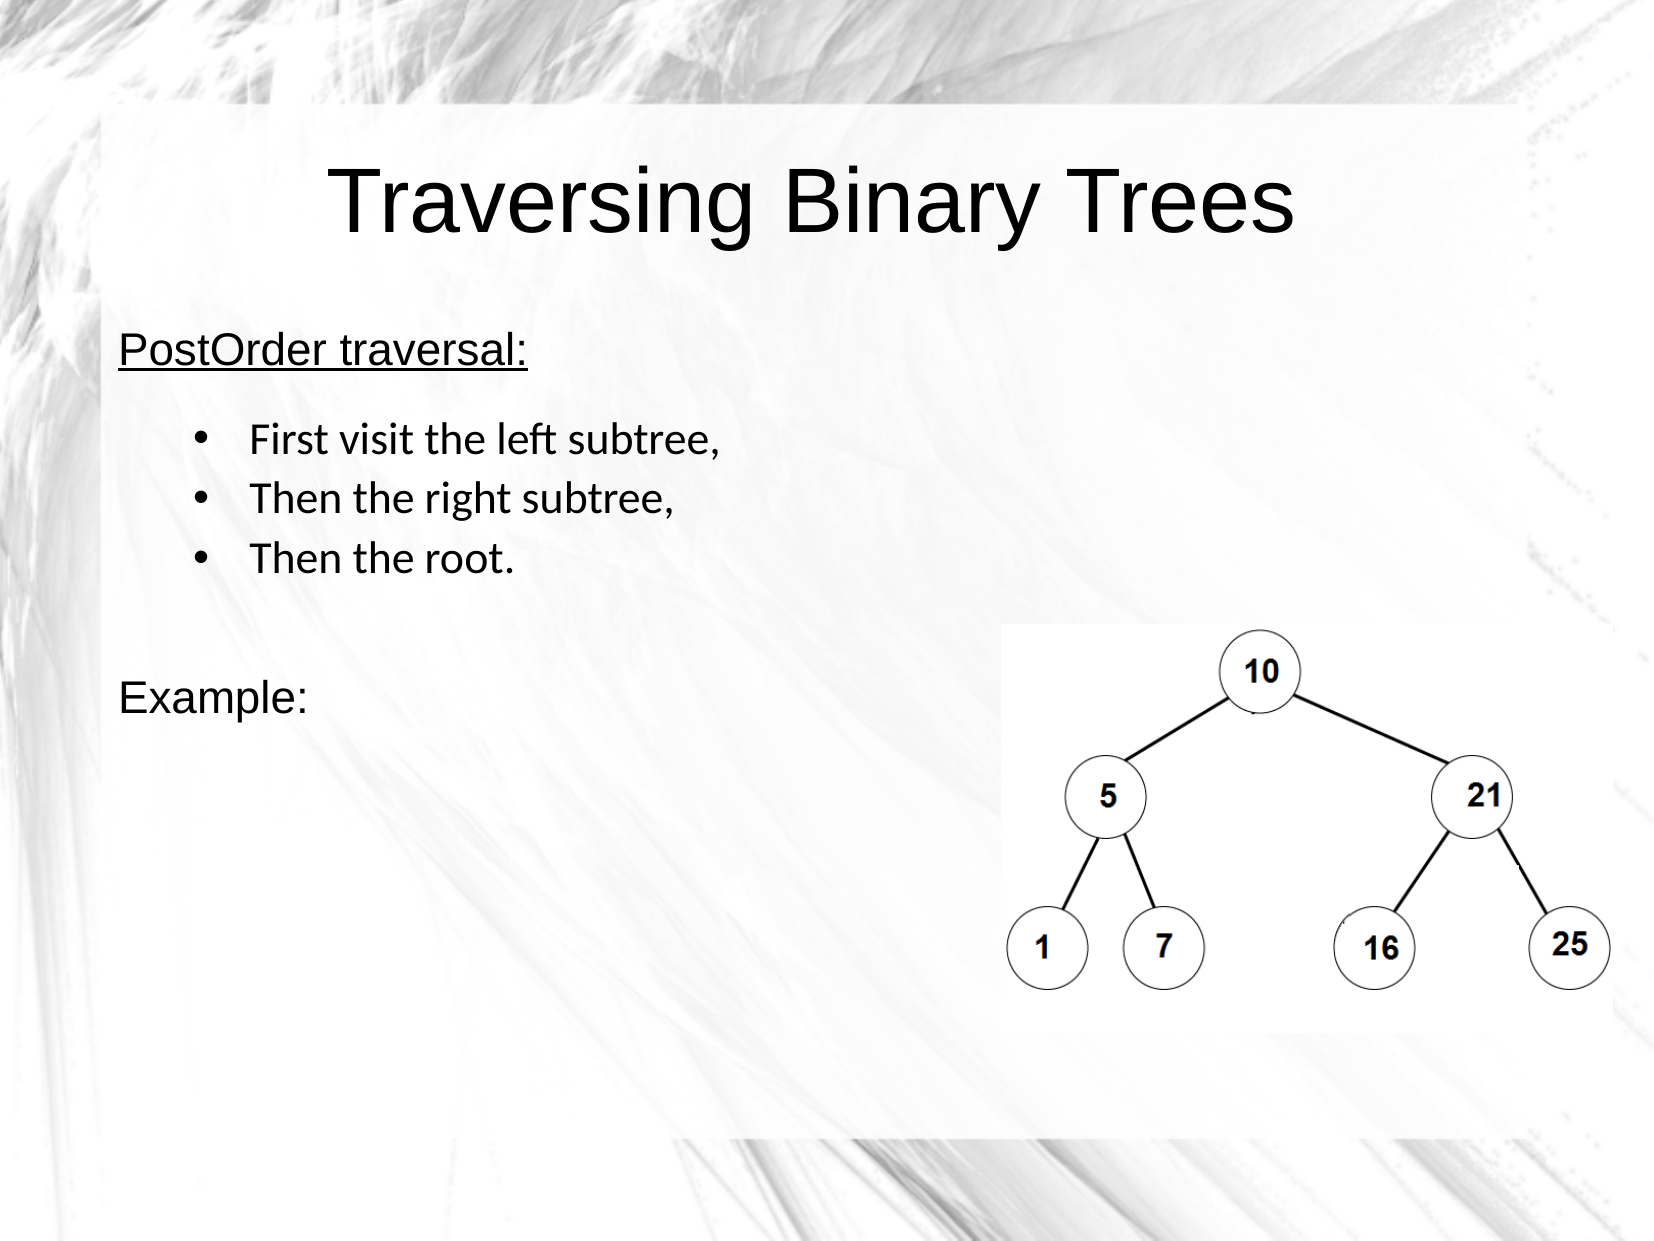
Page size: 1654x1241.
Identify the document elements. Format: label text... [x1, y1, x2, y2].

list PostOrder traversal: First visit the left subtree, Then the right subtree, Then the root. Example: [118, 319, 1571, 1102]
picture [0, 0, 1654, 1241]
title Traversing Binary Trees [118, 112, 1506, 281]
